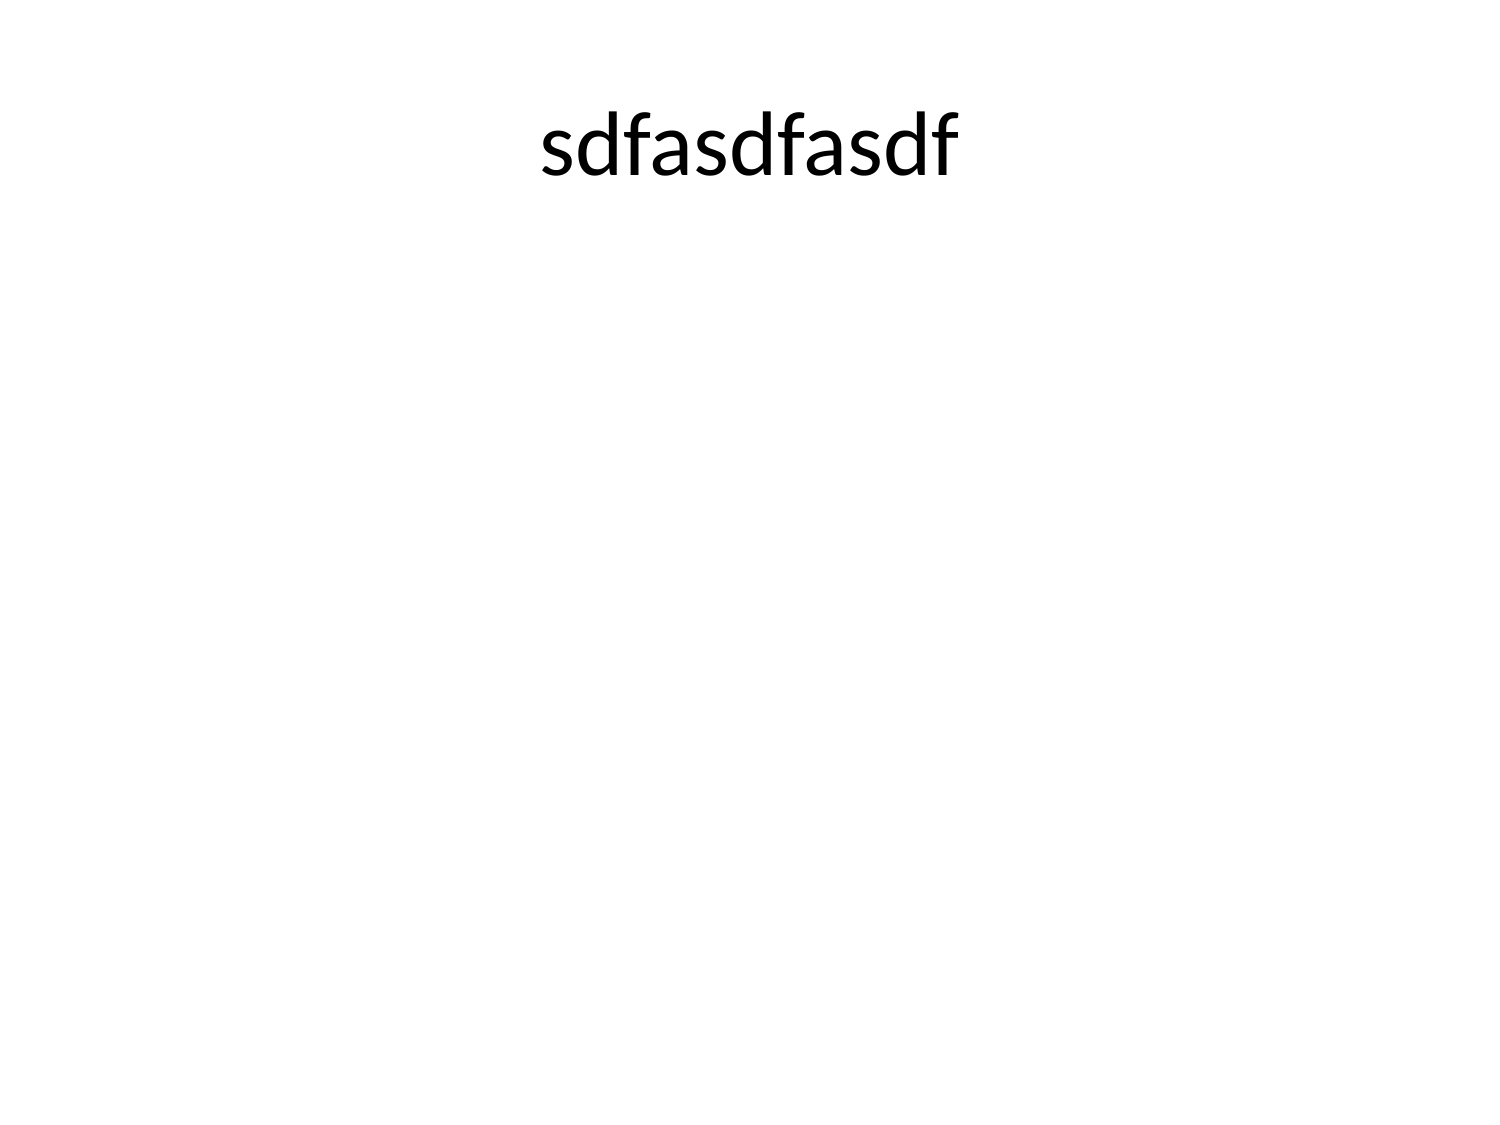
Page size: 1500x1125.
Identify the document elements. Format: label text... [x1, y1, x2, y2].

title sdfasdfasdf [75, 45, 1425, 233]
